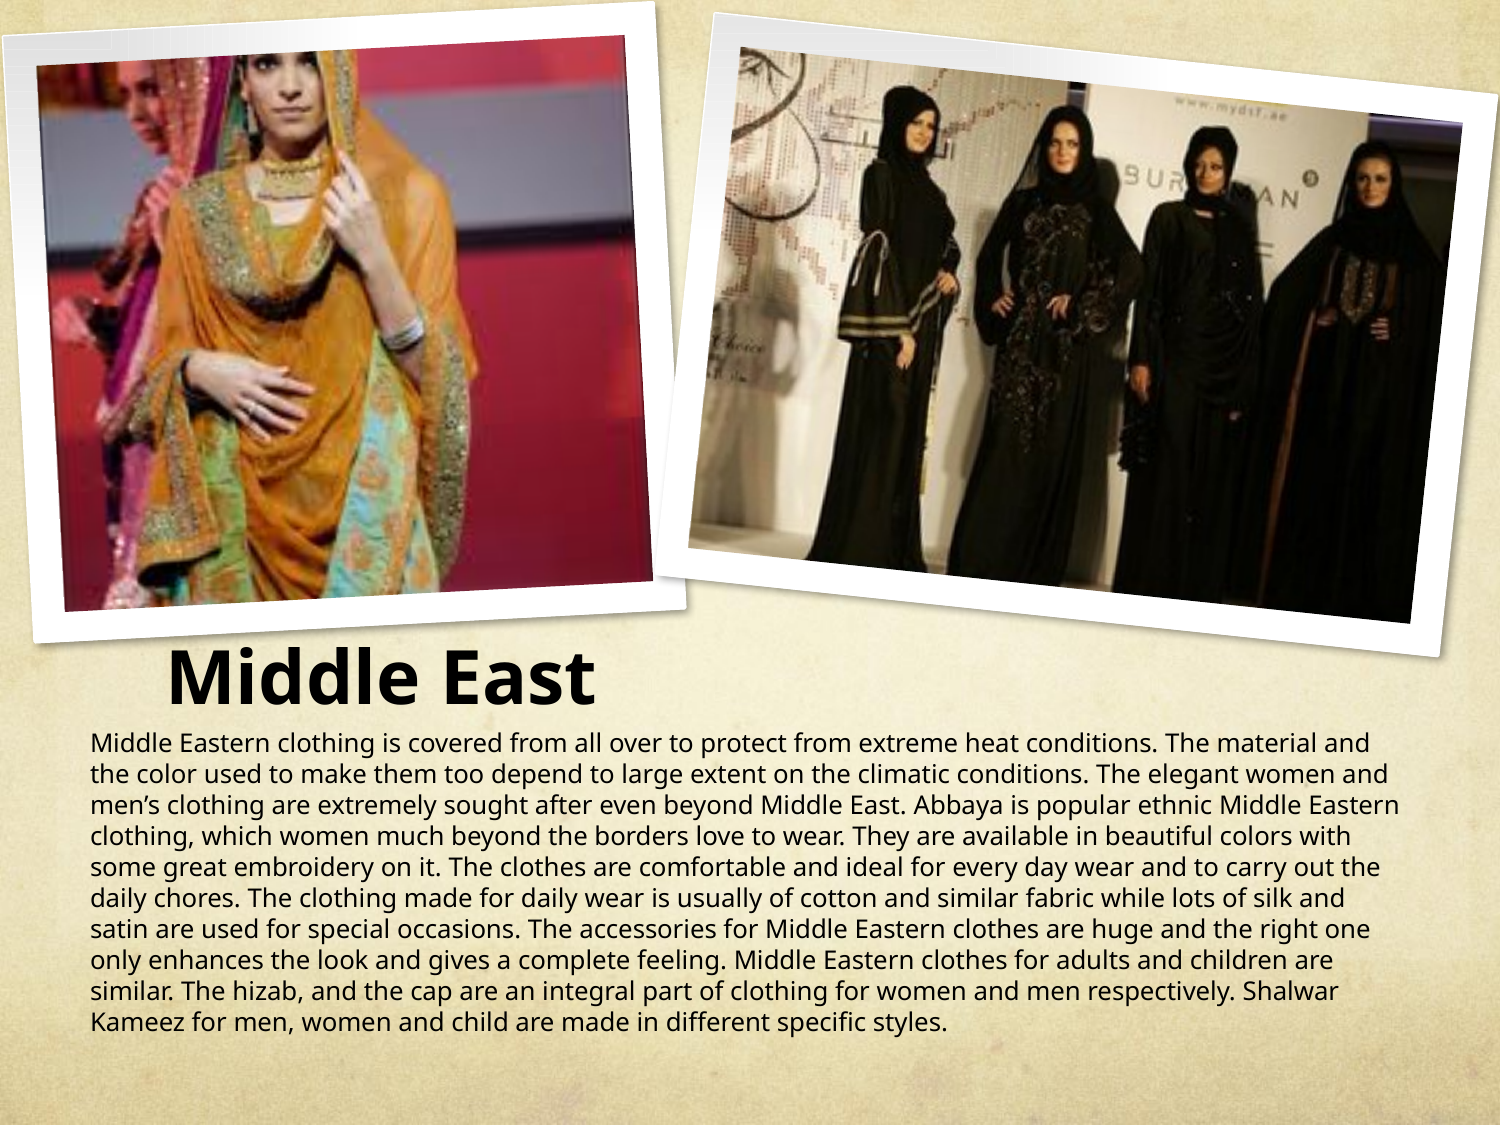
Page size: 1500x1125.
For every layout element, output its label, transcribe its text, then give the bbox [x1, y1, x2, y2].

picture [37, 34, 653, 612]
picture [0, 0, 1500, 1125]
title Middle East [150, 528, 1350, 719]
list Middle Eastern clothing is covered from all over to protect from extreme heat conditions. The material and the color used to make them too depend to large extent on the climatic conditions. The elegant women and men’s clothing are extremely sought after even beyond Middle East. Abbaya is popular ethnic Middle Eastern clothing, which women much beyond the borders love to wear. They are available in beautiful colors with some great embroidery on it. The clothes are comfortable and ideal for every day wear and to carry out the daily chores. The clothing made for daily wear is usually of cotton and similar fabric while lots of silk and satin are used for special occasions. The accessories for Middle Eastern clothes are huge and the right one only enhances the look and gives a complete feeling. Middle Eastern clothes for adults and children are similar. The hizab, and the cap are an integral part of clothing for women and men respectively. Shalwar Kameez for men, women and child are made in different specific styles. [75, 719, 1425, 1050]
